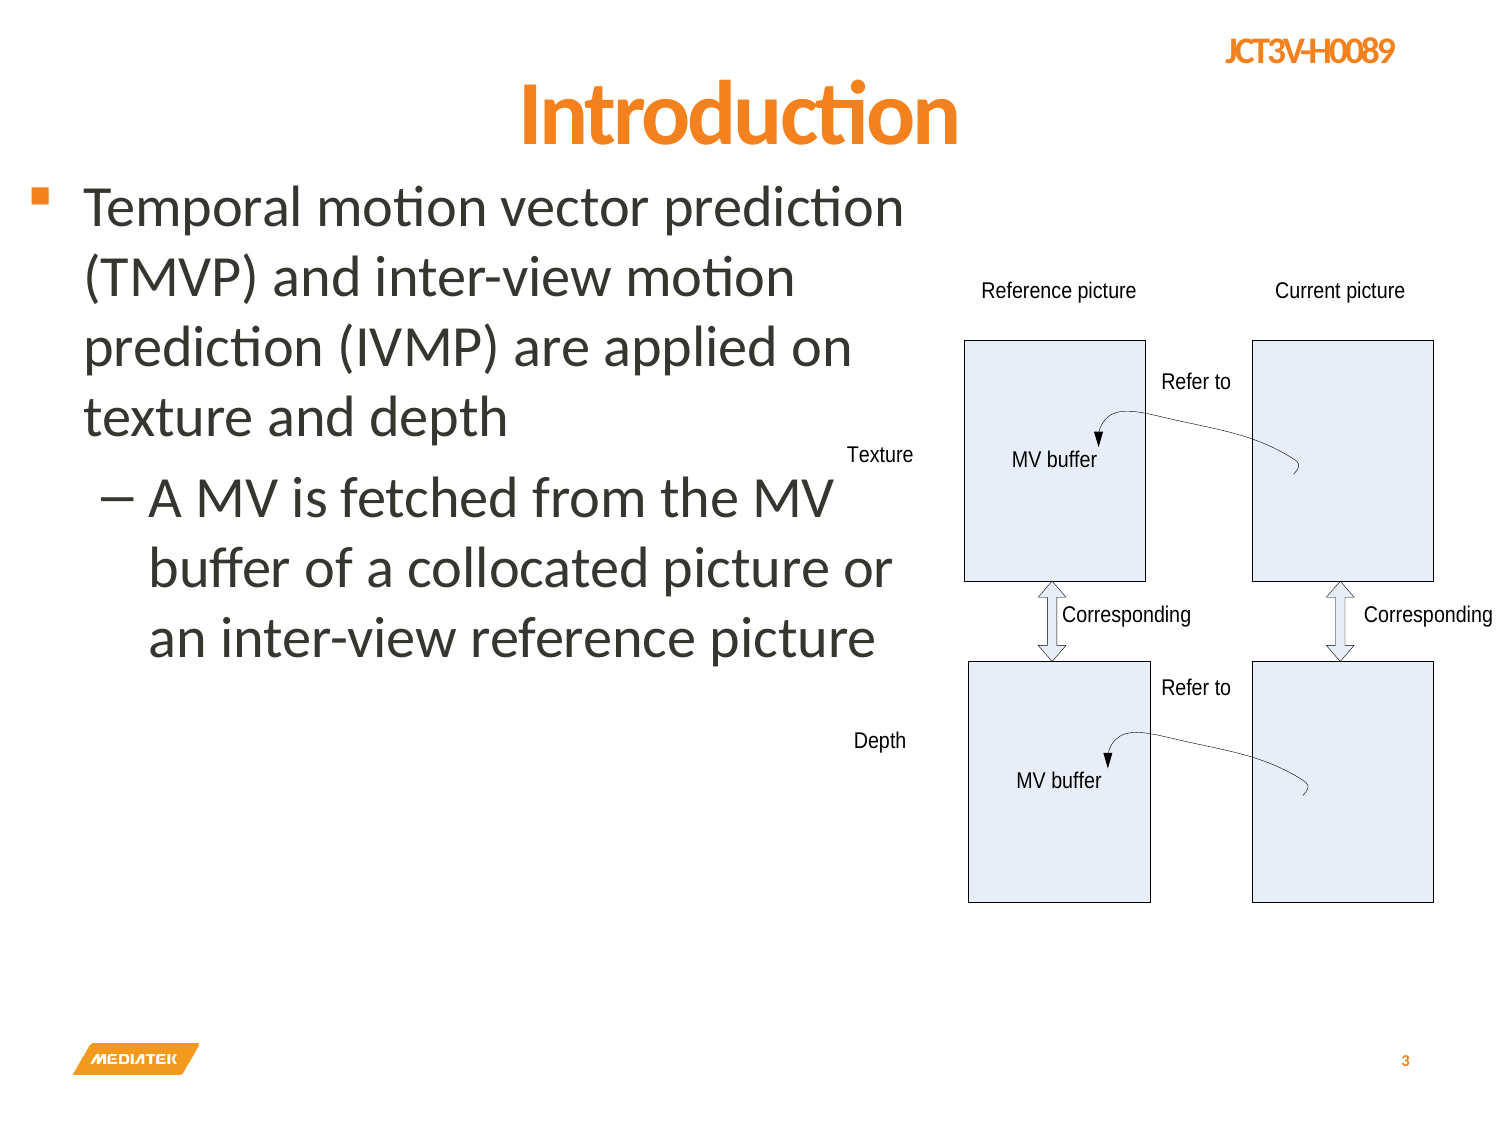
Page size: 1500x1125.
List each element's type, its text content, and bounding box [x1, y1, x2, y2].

picture [73, 1043, 199, 1075]
list Temporal motion vector prediction (TMVP) and inter-view motion prediction (IVMP) are applied on texture and depth A MV is fetched from the MV buffer of a collocated picture or an inter-view reference picture [11, 160, 928, 929]
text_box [825, 266, 1500, 906]
slide_number 3 [1251, 1029, 1425, 1090]
title Introduction [64, 66, 1415, 253]
